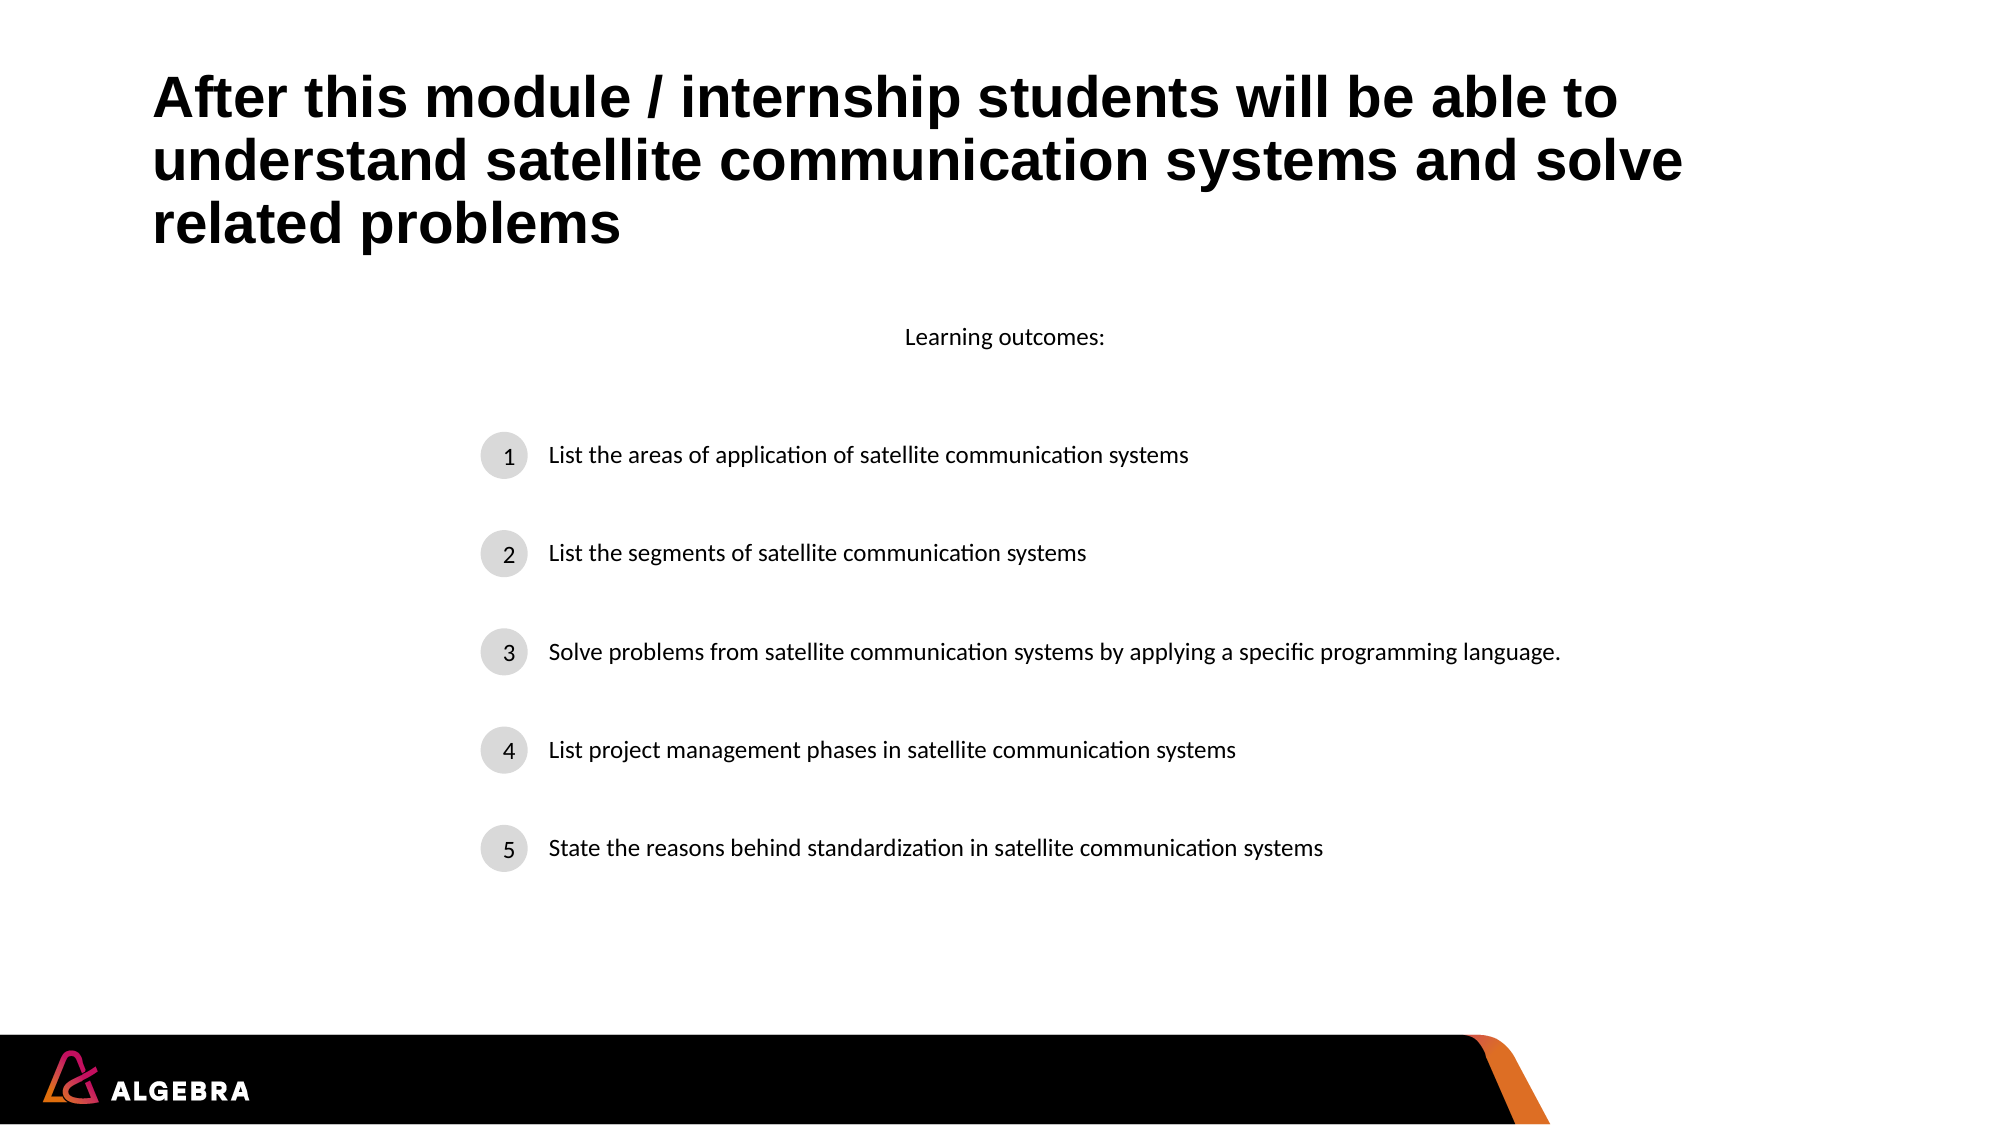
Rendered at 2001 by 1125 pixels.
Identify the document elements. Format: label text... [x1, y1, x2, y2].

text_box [481, 627, 1634, 677]
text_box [481, 431, 1530, 480]
text_box Learning outcomes: [481, 312, 1530, 362]
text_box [481, 529, 1530, 578]
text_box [481, 824, 1530, 873]
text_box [481, 725, 1530, 775]
picture [0, 1034, 1733, 1125]
title After this module / internship students will be able to understand satellite communication systems and solve related problems [137, 59, 1863, 278]
